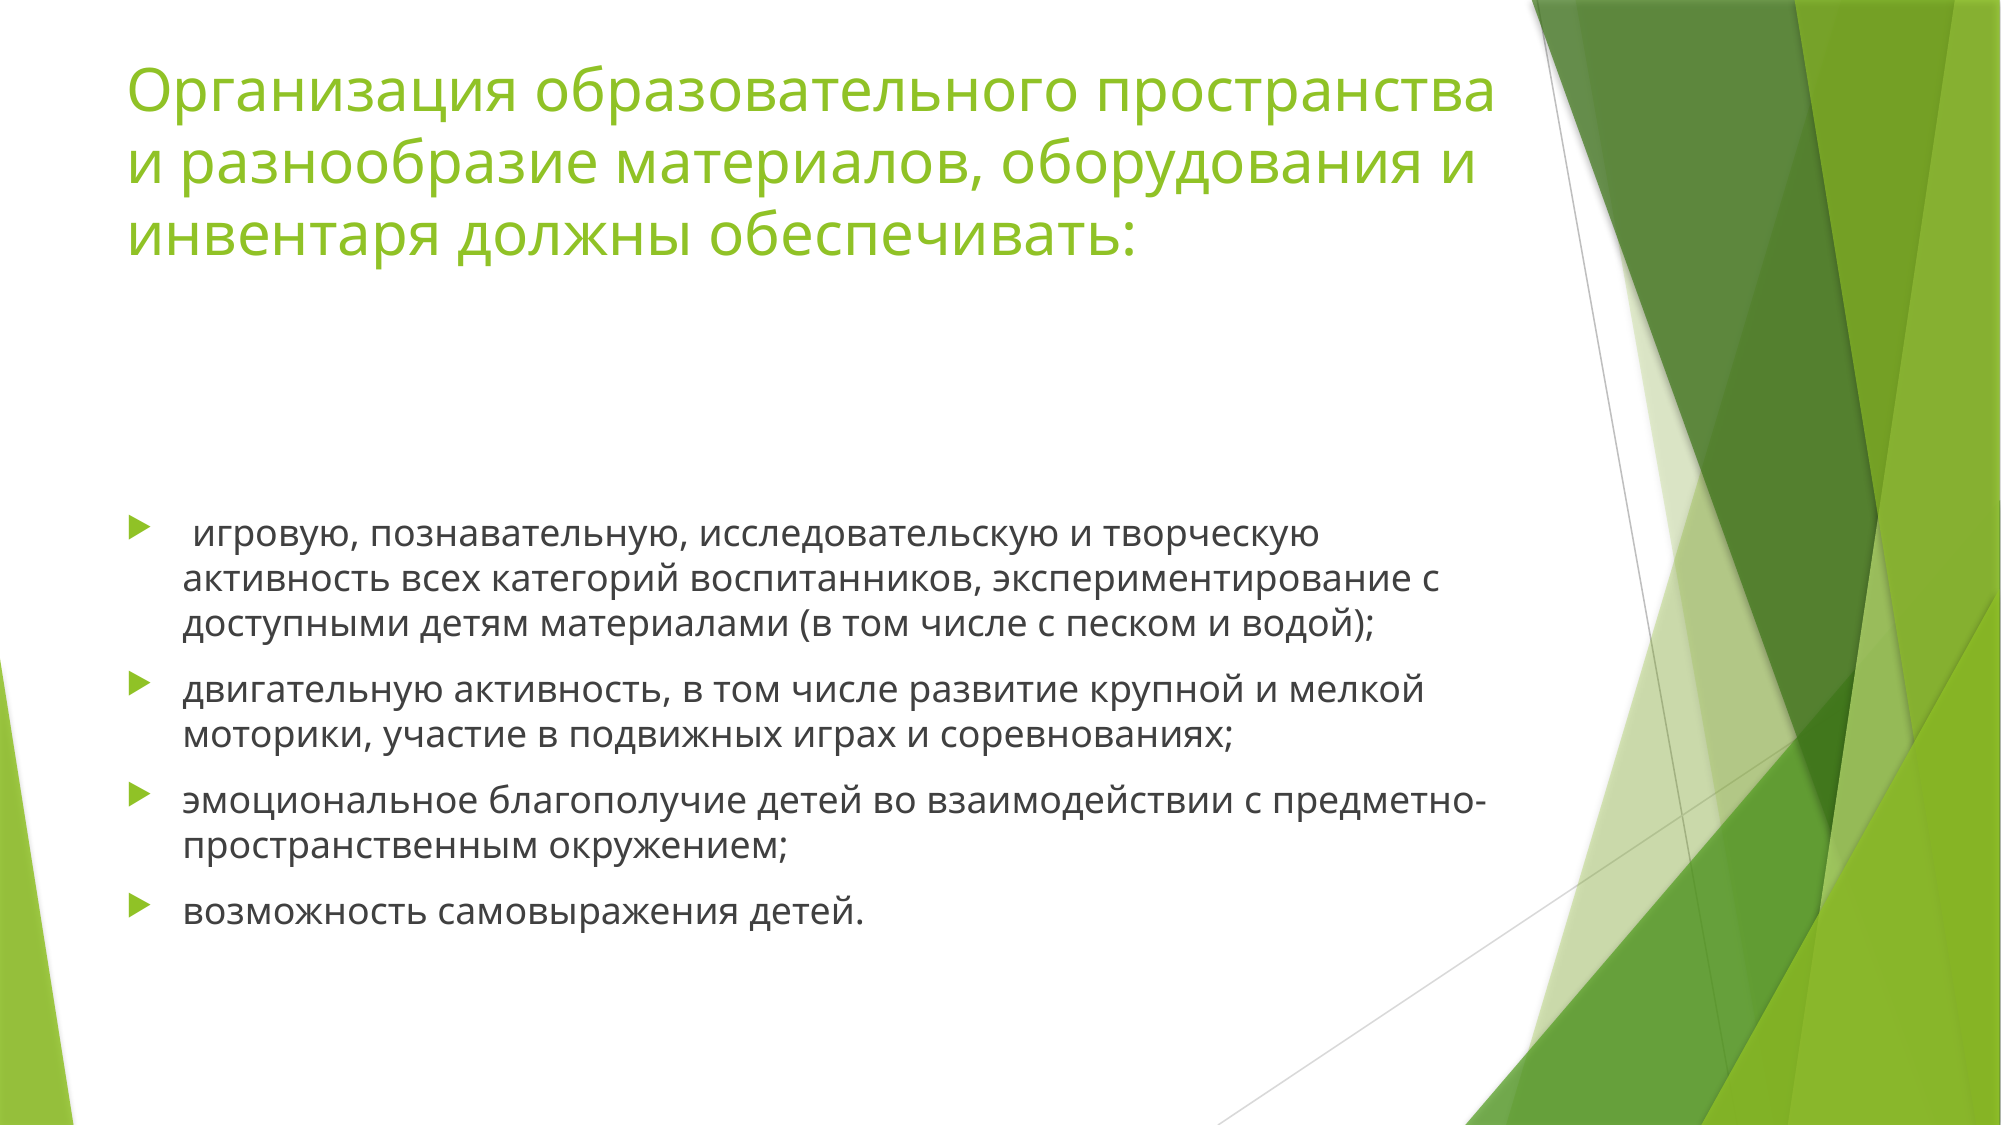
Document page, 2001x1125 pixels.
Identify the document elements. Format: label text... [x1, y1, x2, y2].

list игровую, познавательную, исследовательскую и творческую активность всех категорий воспитанников, экспериментирование с доступными детям материалами (в том числе с песком и водой); двигательную активность, в том числе развитие крупной и мелкой моторики, участие в подвижных играх и соревнованиях; эмоциональное благополучие детей во взаимодействии с предметно-пространственным окружением; возможность самовыражения детей. [111, 501, 1522, 1050]
title Организация образовательного пространства и разнообразие материалов, оборудования и инвентаря должны обеспечивать: [111, 44, 1522, 355]
